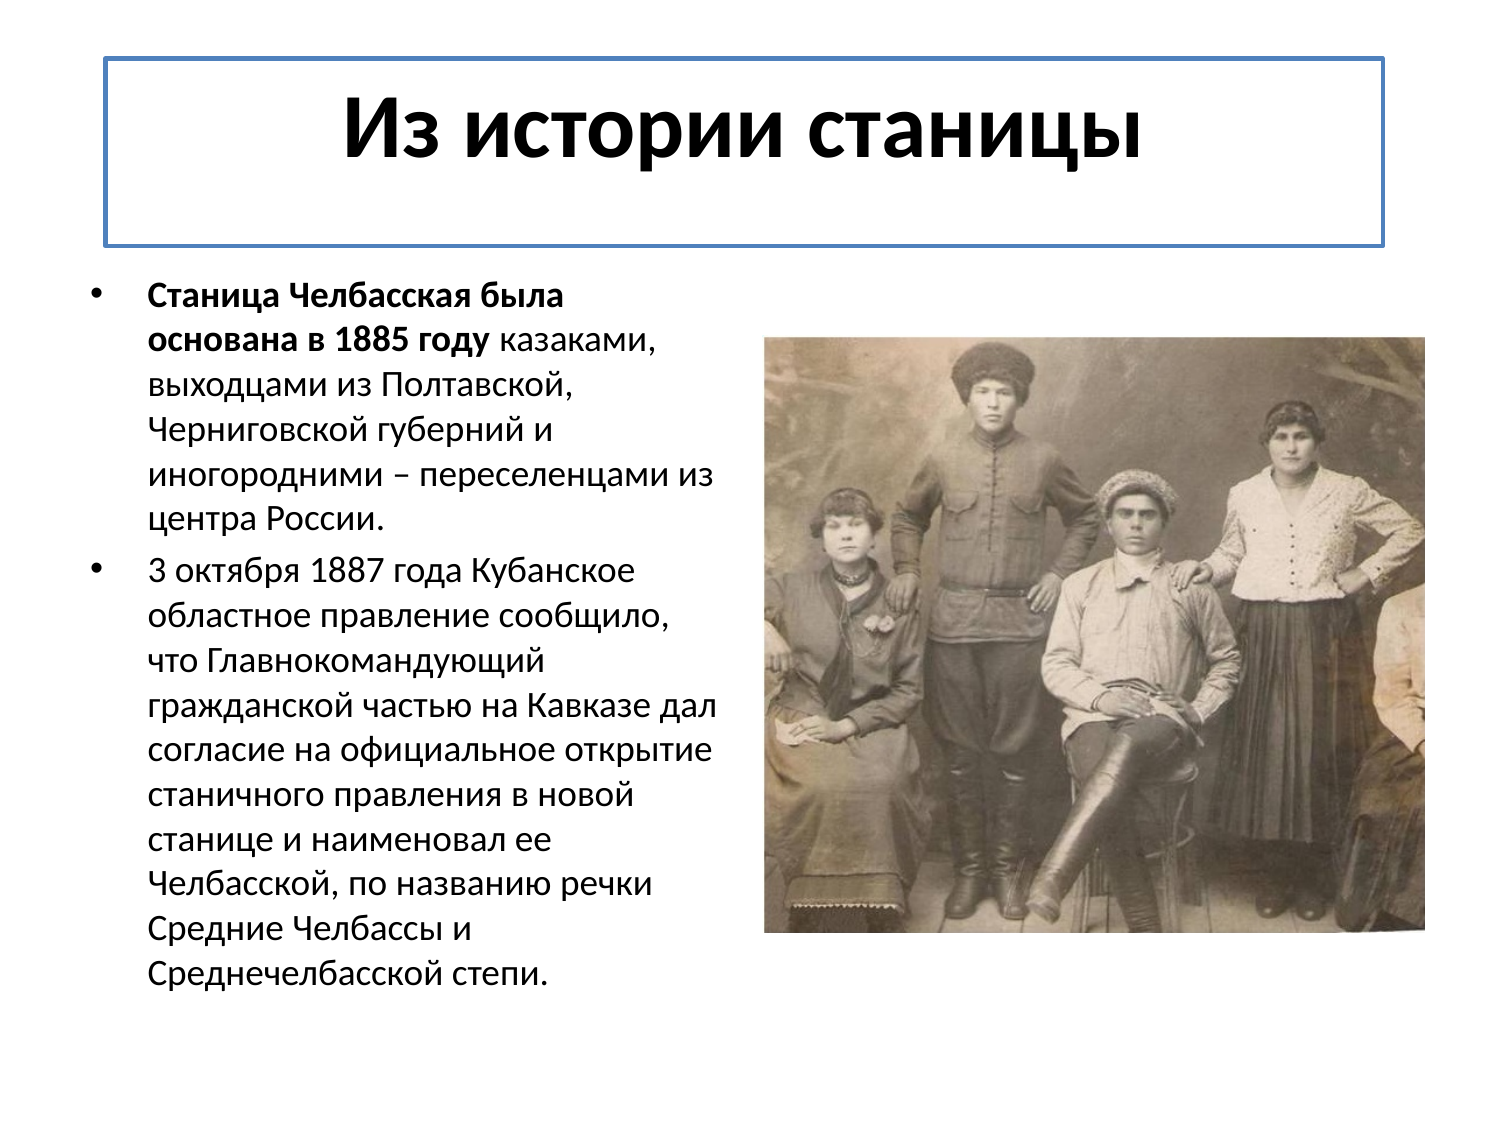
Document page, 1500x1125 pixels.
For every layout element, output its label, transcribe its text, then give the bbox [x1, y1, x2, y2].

list Станица Челбасская была основана в 1885 году казаками, выходцами из Полтавской, Черниговской губерний и иногородними – переселенцами из центра России. 3 октября 1887 года Кубанское областное правление сообщило, что Главнокомандующий гражданской частью на Кавказе дал согласие на официальное открытие станичного правления в новой станице и наименовал ее Челбасской, по названию речки Средние Челбассы и Среднечелбасской степи. [75, 262, 738, 1005]
text_box Из истории станицы [103, 56, 1385, 248]
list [762, 334, 1426, 933]
